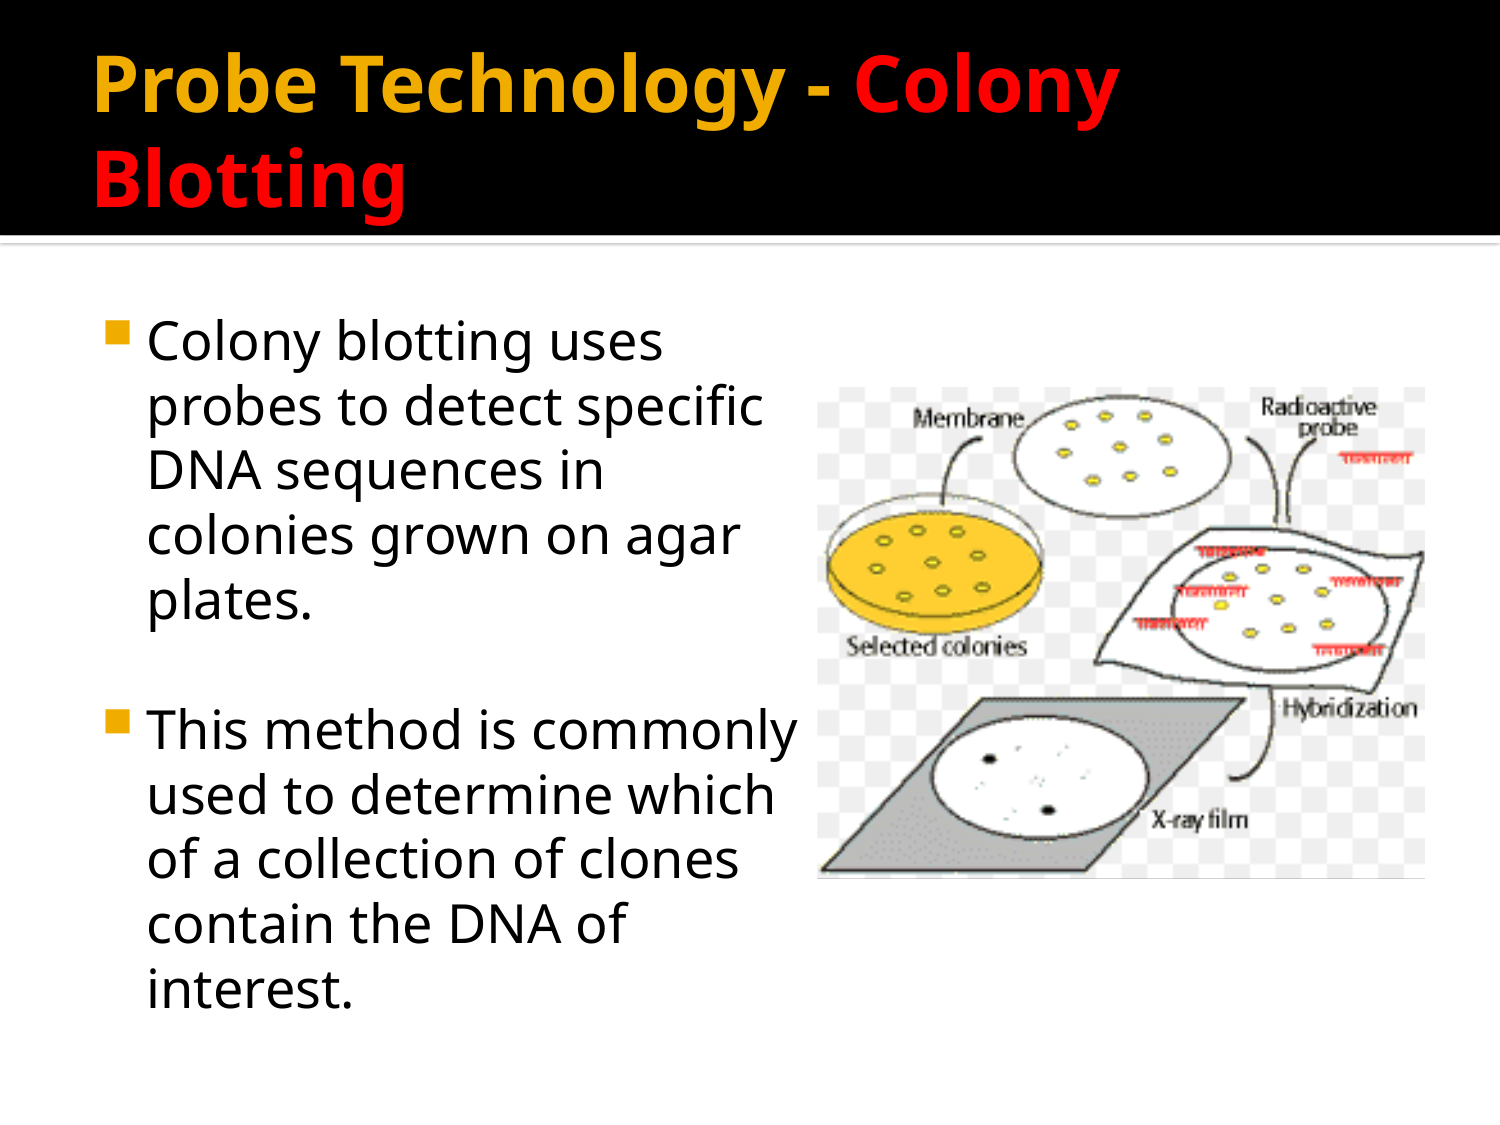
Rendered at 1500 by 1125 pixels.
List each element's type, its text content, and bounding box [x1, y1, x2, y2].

list Colony blotting uses probes to detect specific DNA sequences in colonies grown on agar plates. This method is commonly used to determine which of a collection of clones contain the DNA of interest. [75, 291, 818, 1081]
picture [817, 387, 1425, 879]
title Probe Technology - Colony Blotting [75, 25, 1425, 231]
